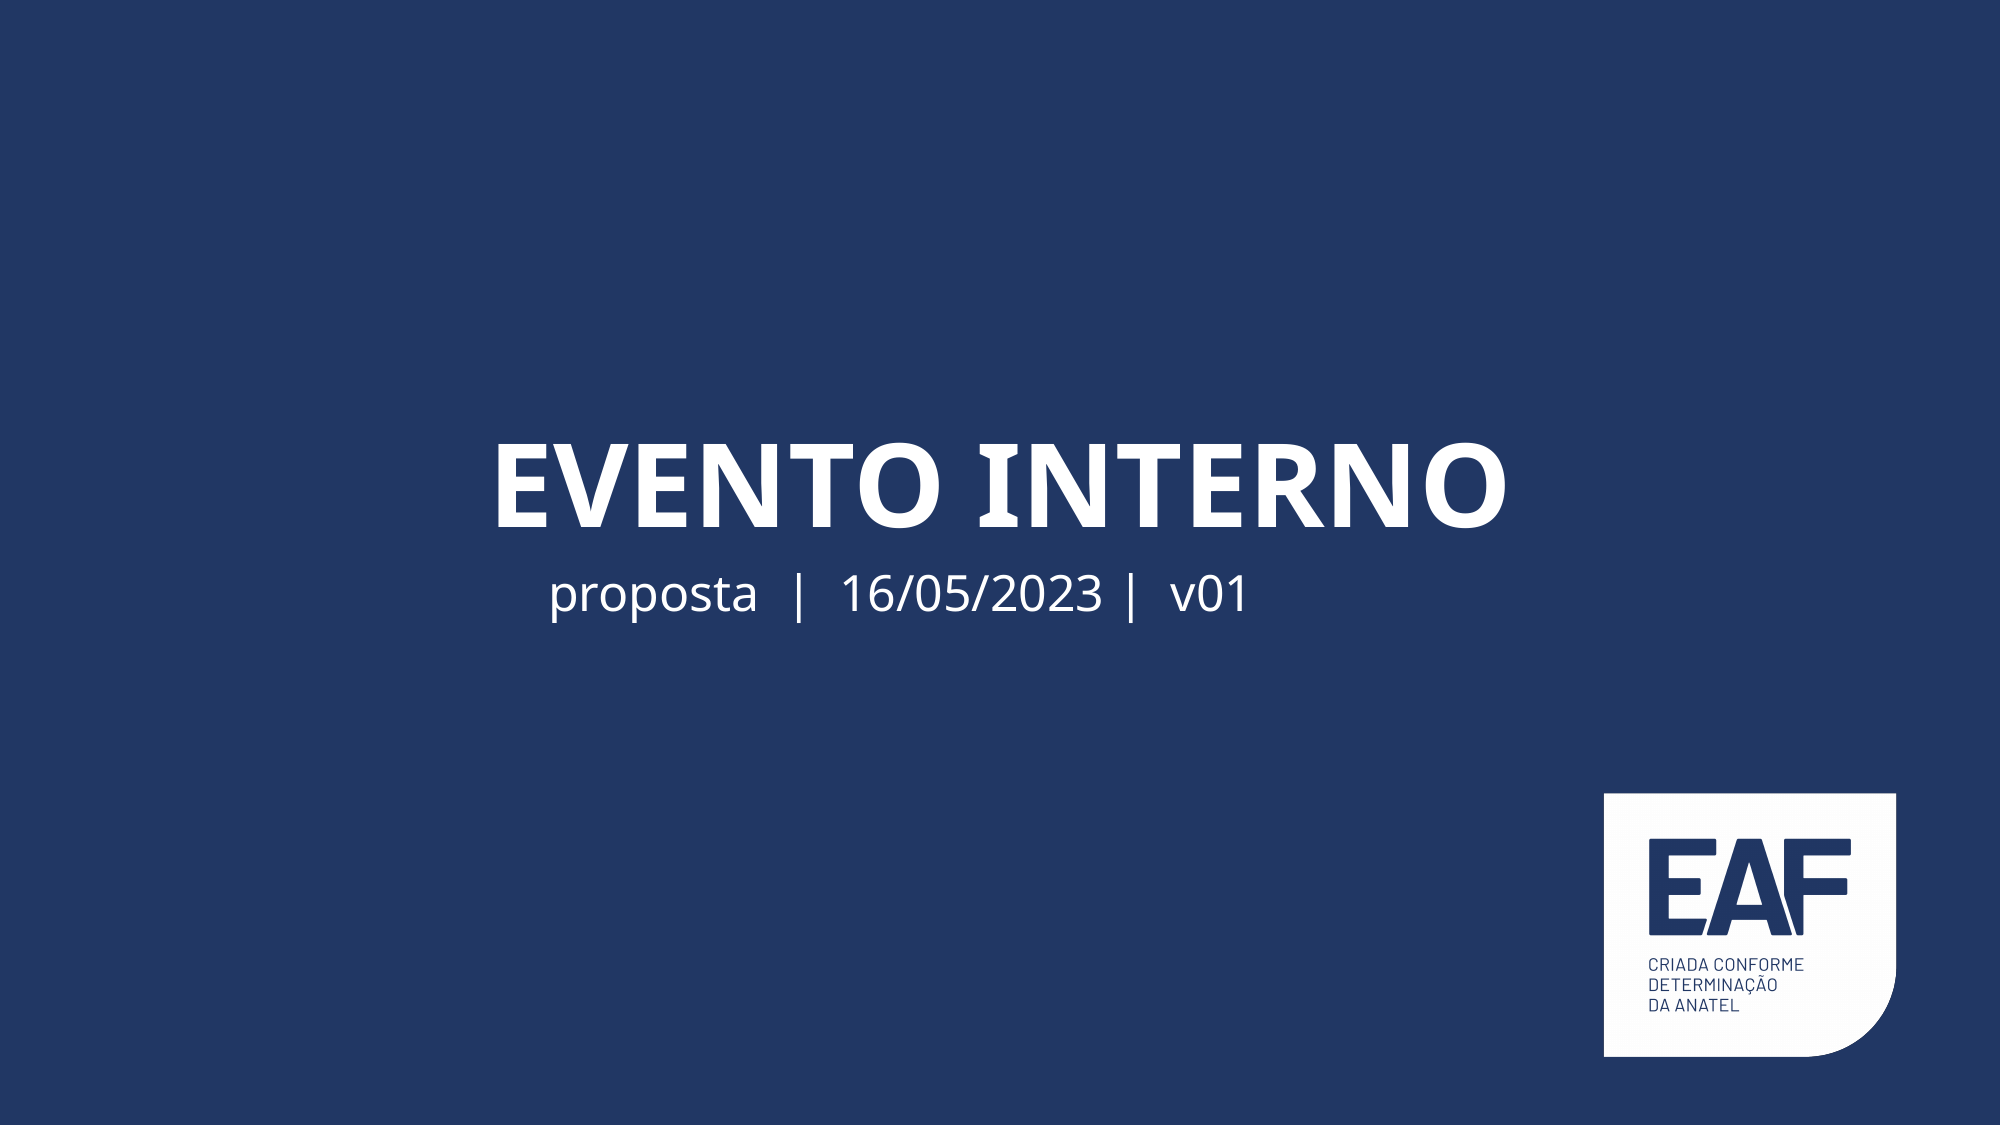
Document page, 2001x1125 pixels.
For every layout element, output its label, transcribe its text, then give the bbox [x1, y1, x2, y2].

subtitle proposta | 16/05/2023 | v01 [533, 560, 1607, 700]
picture [1584, 759, 1916, 1091]
title EVENTO INTERNO [463, 386, 1537, 700]
